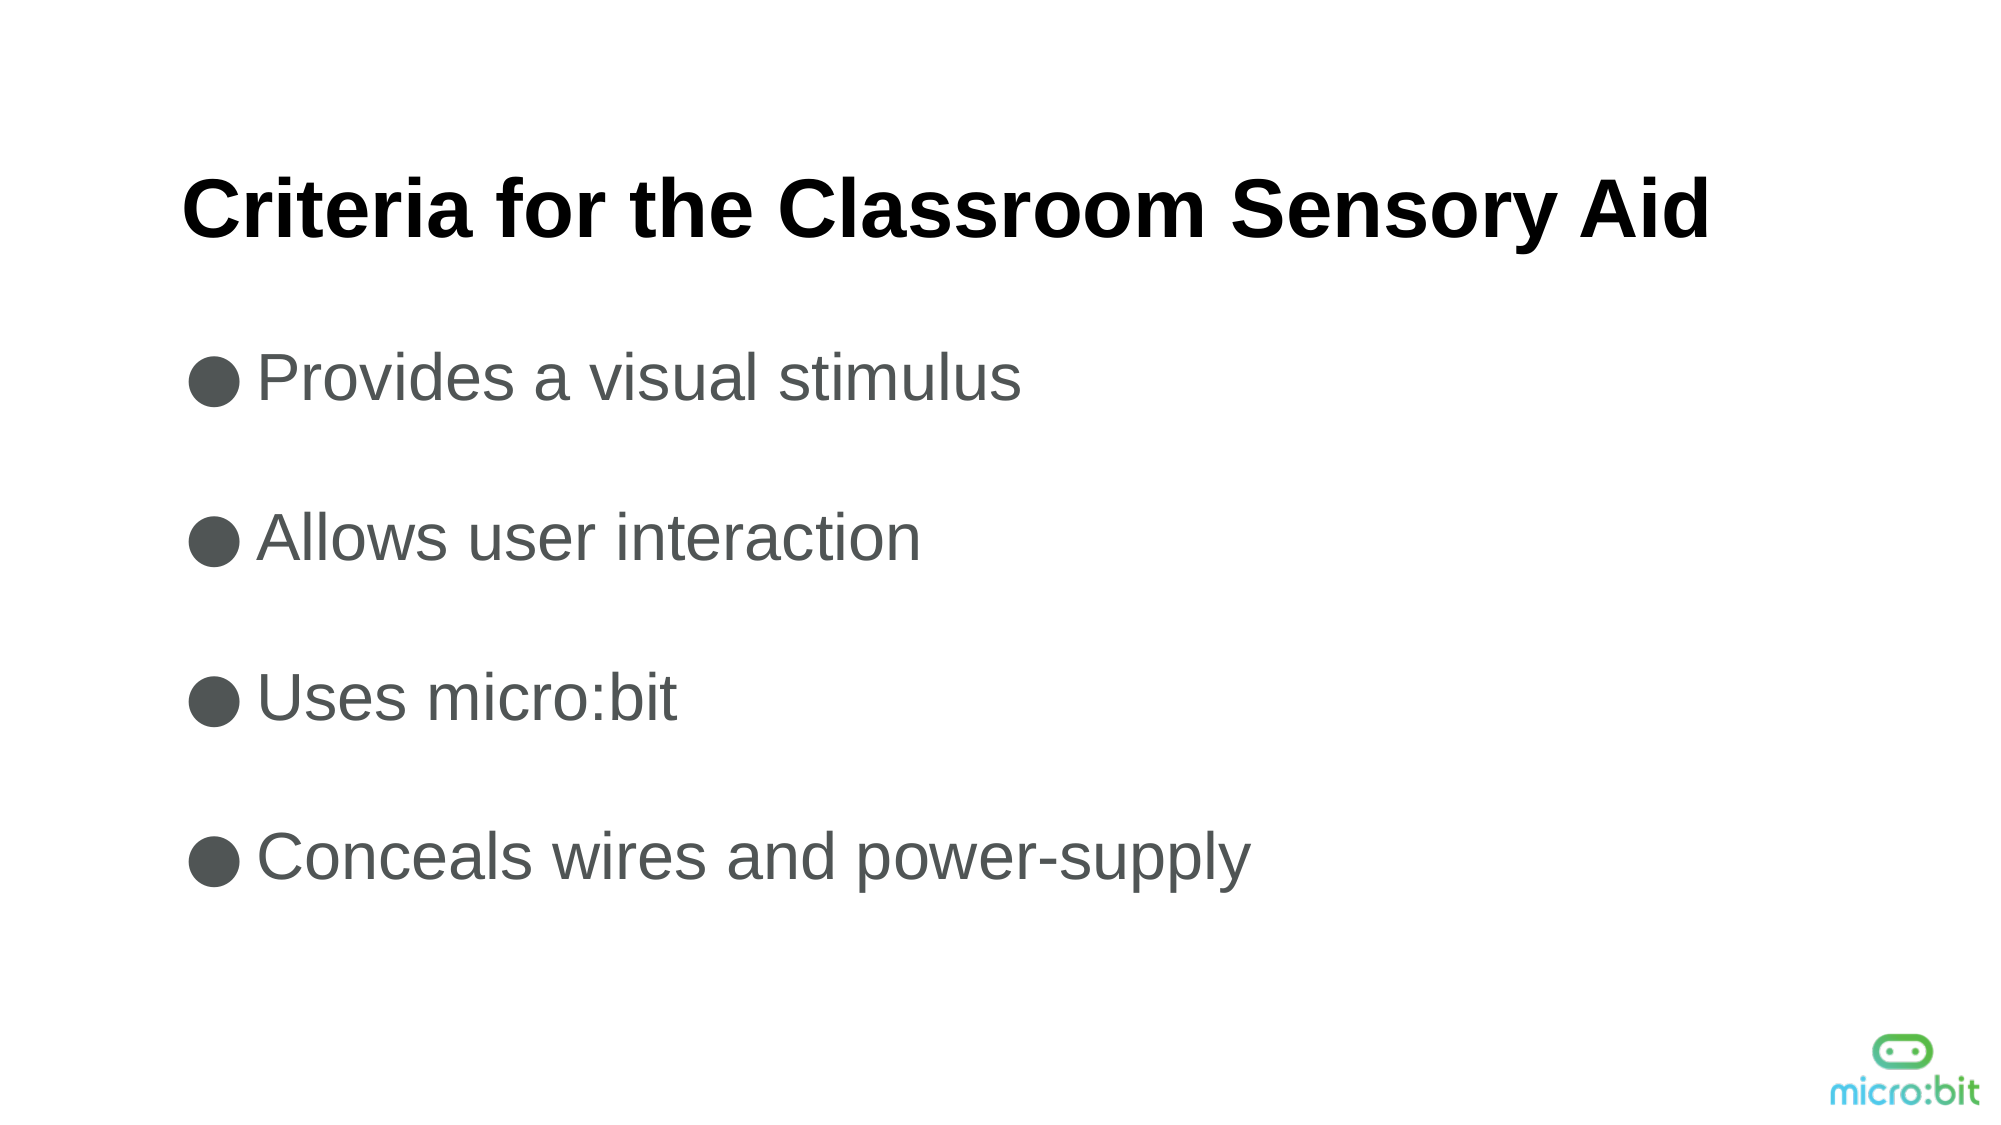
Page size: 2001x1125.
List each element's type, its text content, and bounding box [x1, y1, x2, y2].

picture [1830, 1029, 1980, 1106]
text_box Criteria for the Classroom Sensory Aid Provides a visual stimulus Allows user interaction Uses micro:bit Conceals wires and power-supply [166, 60, 1918, 884]
